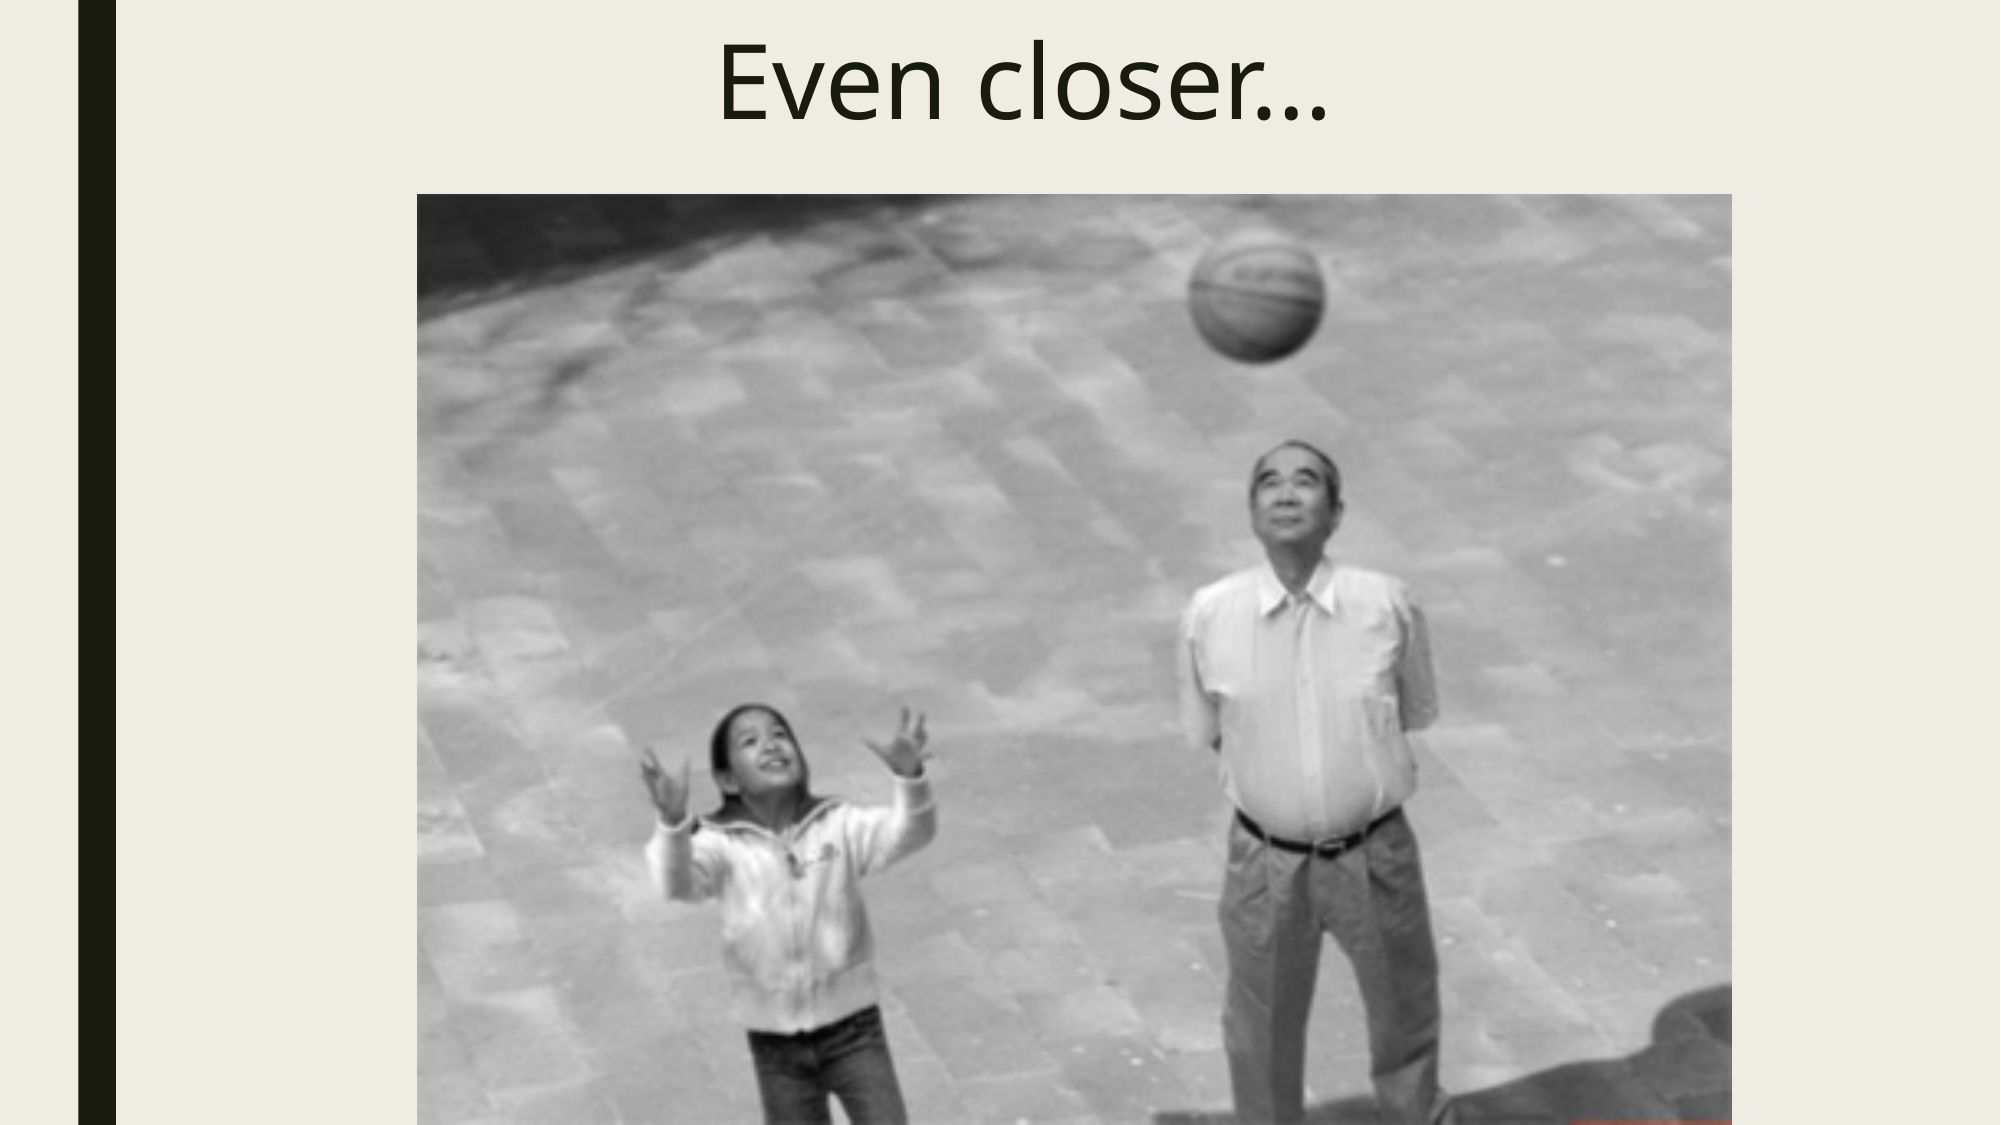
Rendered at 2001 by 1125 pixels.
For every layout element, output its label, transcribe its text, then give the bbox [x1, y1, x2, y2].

title Even closer… [236, 22, 1812, 267]
picture [417, 194, 1732, 1125]
